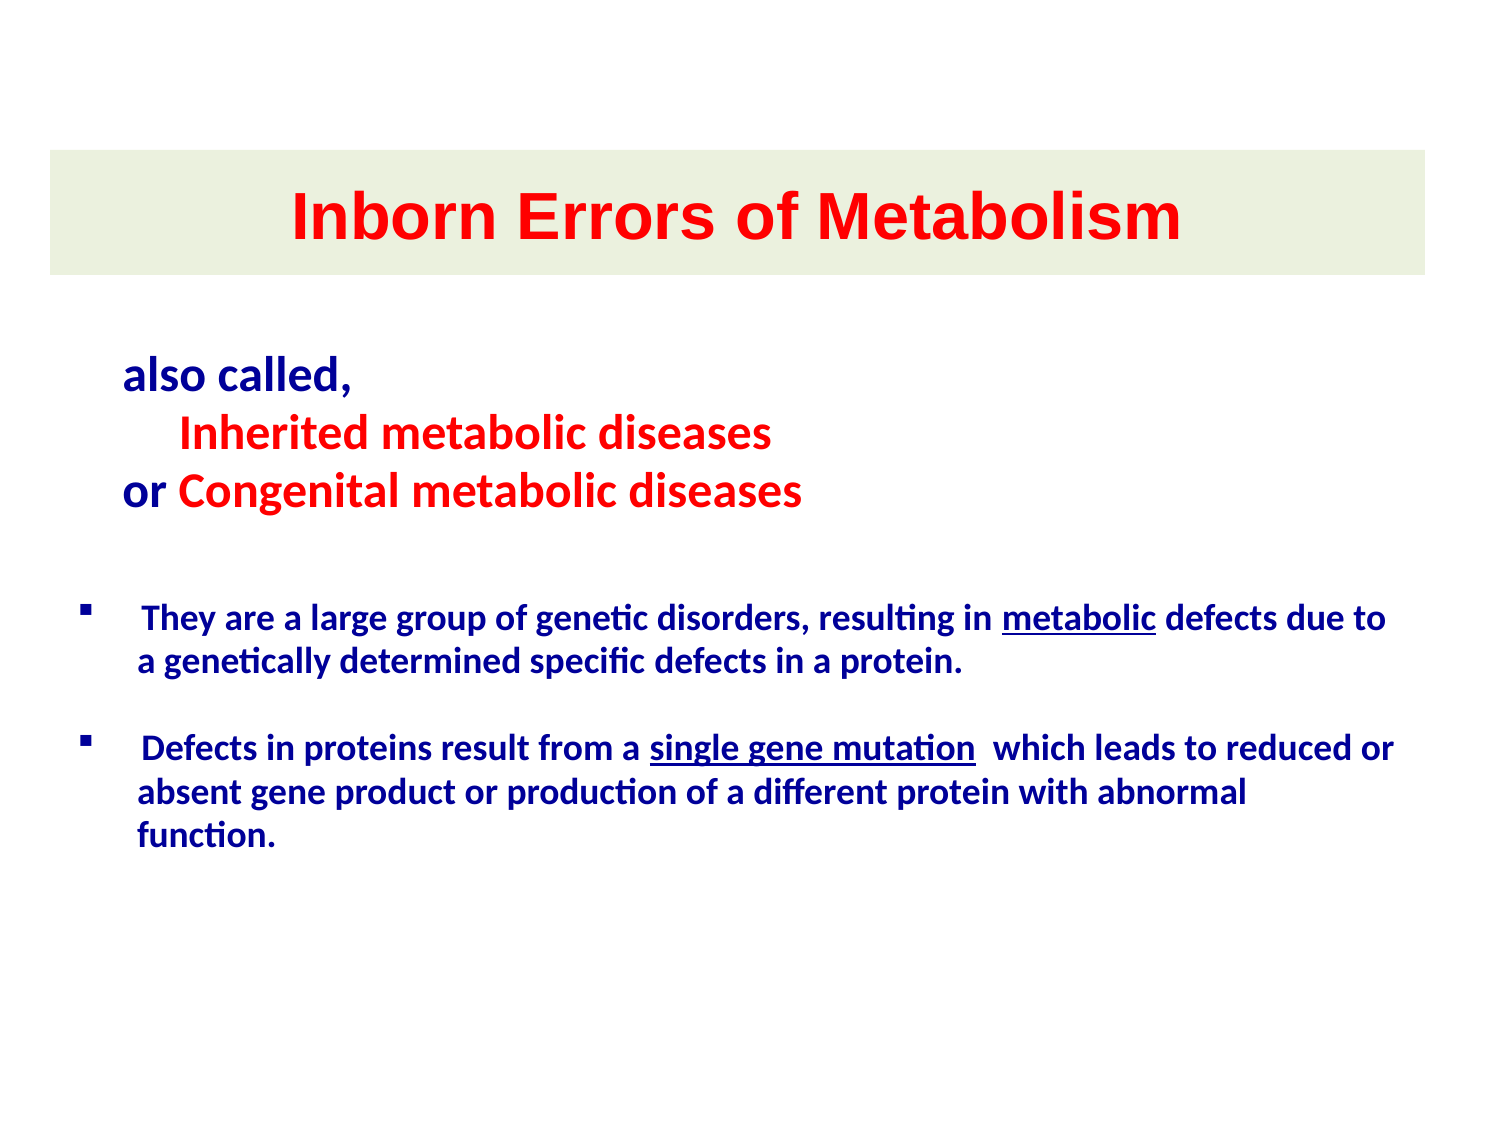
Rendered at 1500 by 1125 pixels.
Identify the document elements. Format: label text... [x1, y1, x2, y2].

subtitle also called, Inherited metabolic diseases or Congenital metabolic diseases They are a large group of genetic disorders, resulting in metabolic defects due to a genetically determined specific defects in a protein. Defects in proteins result from a single gene mutation which leads to reduced or absent gene product or production of a different protein with abnormal function. [62, 287, 1425, 975]
title Inborn Errors of Metabolism [50, 149, 1425, 275]
